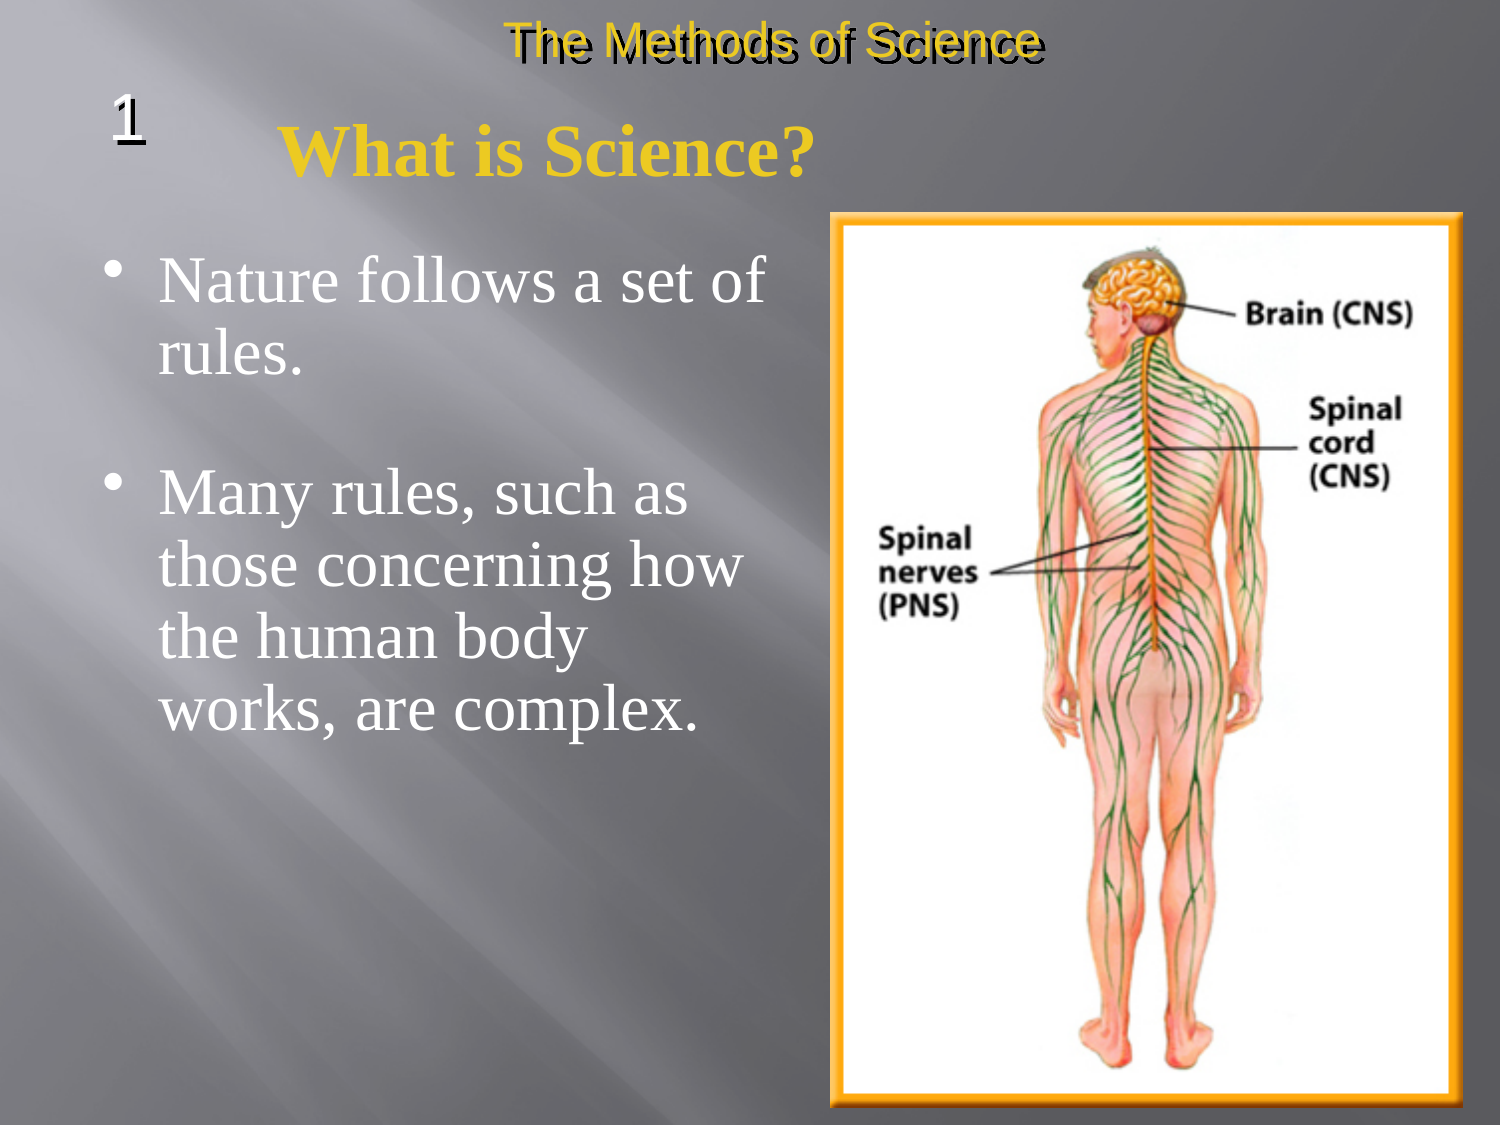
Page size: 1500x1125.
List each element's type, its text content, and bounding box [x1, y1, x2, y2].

text_box The Methods of Science [487, 0, 1057, 75]
text_box What is Science? [261, 103, 852, 200]
picture [829, 212, 1463, 1108]
text_box Many rules, such as those concerning how the human body works, are complex. [87, 449, 800, 753]
text_box Nature follows a set of rules. [87, 237, 825, 397]
text_box 1 [93, 66, 161, 162]
